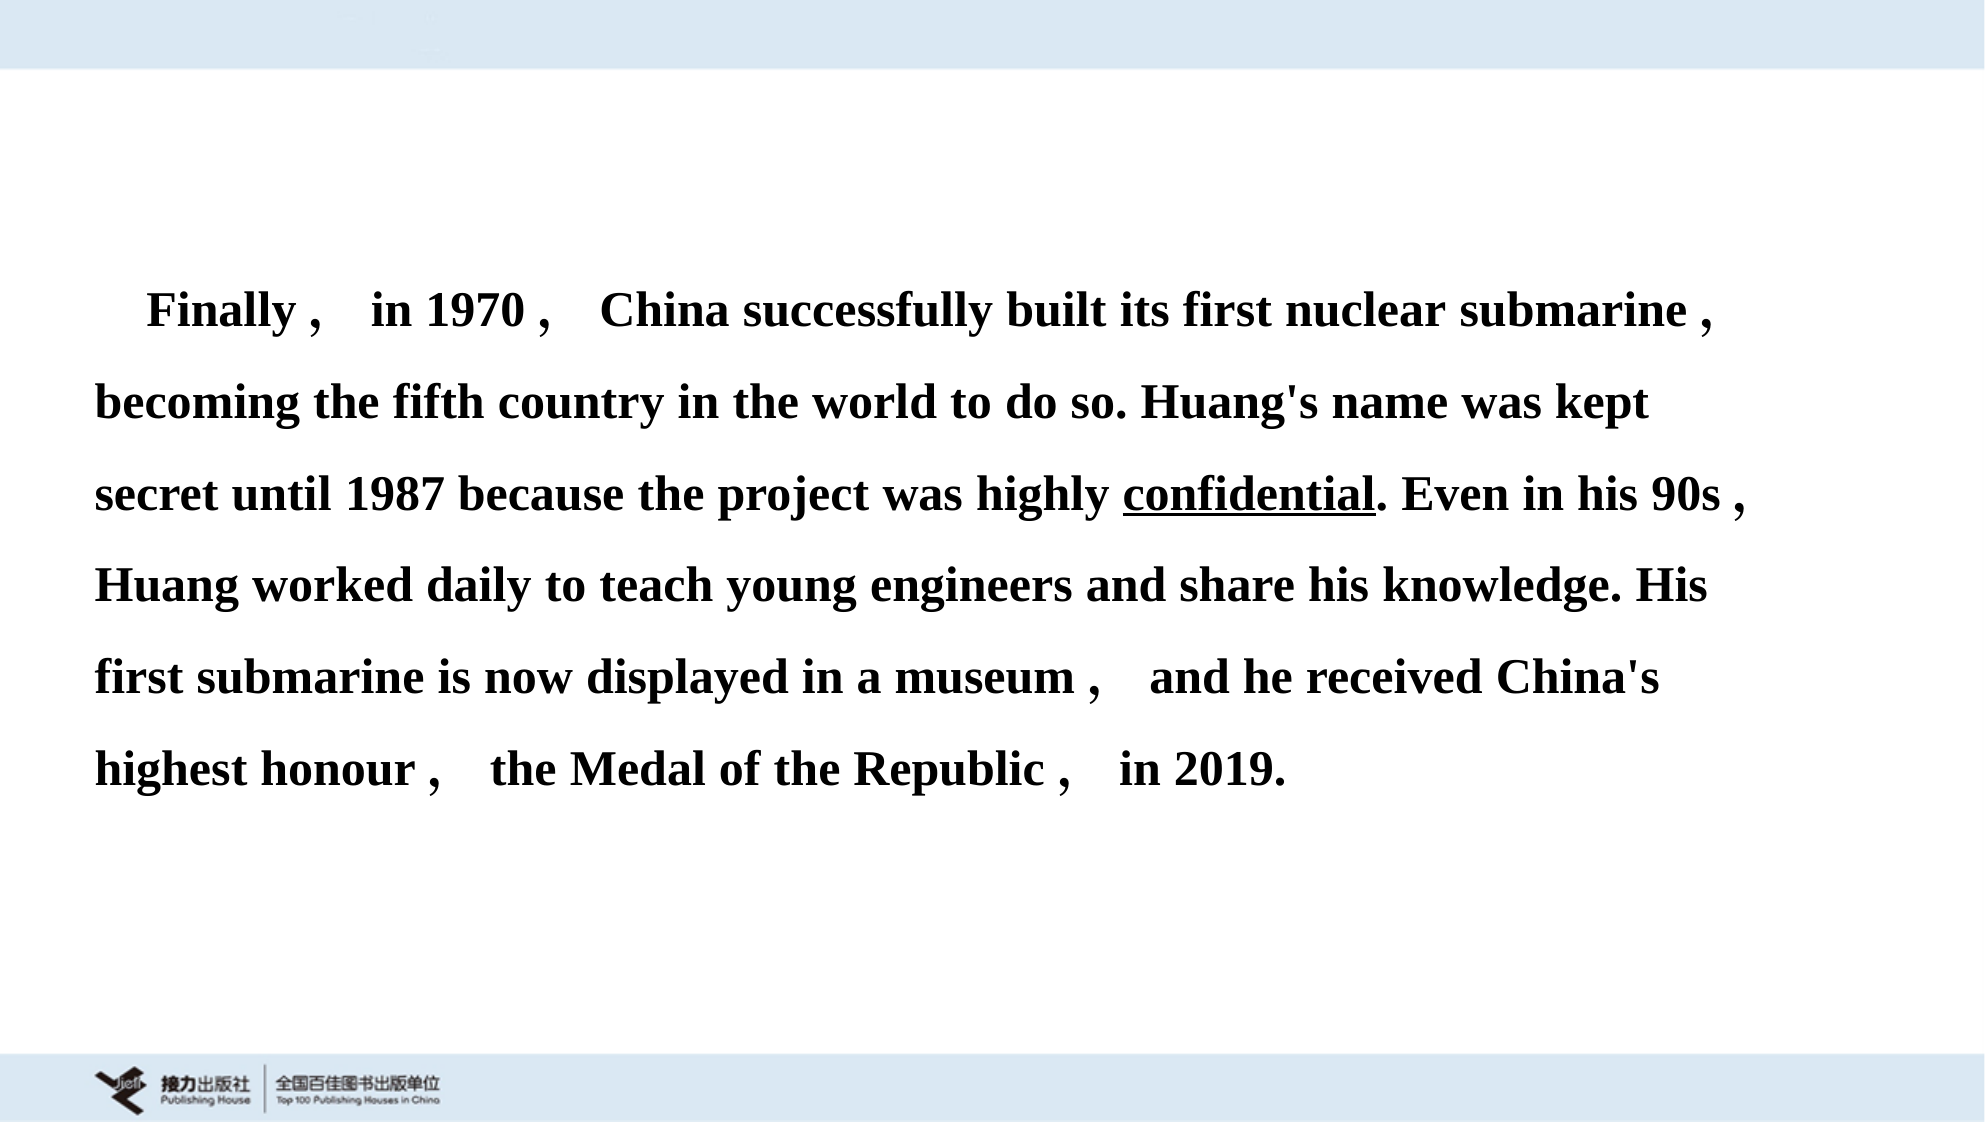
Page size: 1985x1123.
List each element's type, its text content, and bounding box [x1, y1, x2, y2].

text_box Finally，in 1970，China successfully built its first nuclear submarine， becoming the fifth country in the world to do so. Huang's name was kept secret until 1987 because the project was highly confidential. Even in his 90s， Huang worked daily to teach young engineers and share his knowledge. His first submarine is now displayed in a museum，and he received China's highest honour，the Medal of the Republic，in 2019. [94, 244, 1892, 887]
picture [0, 0, 1985, 1122]
